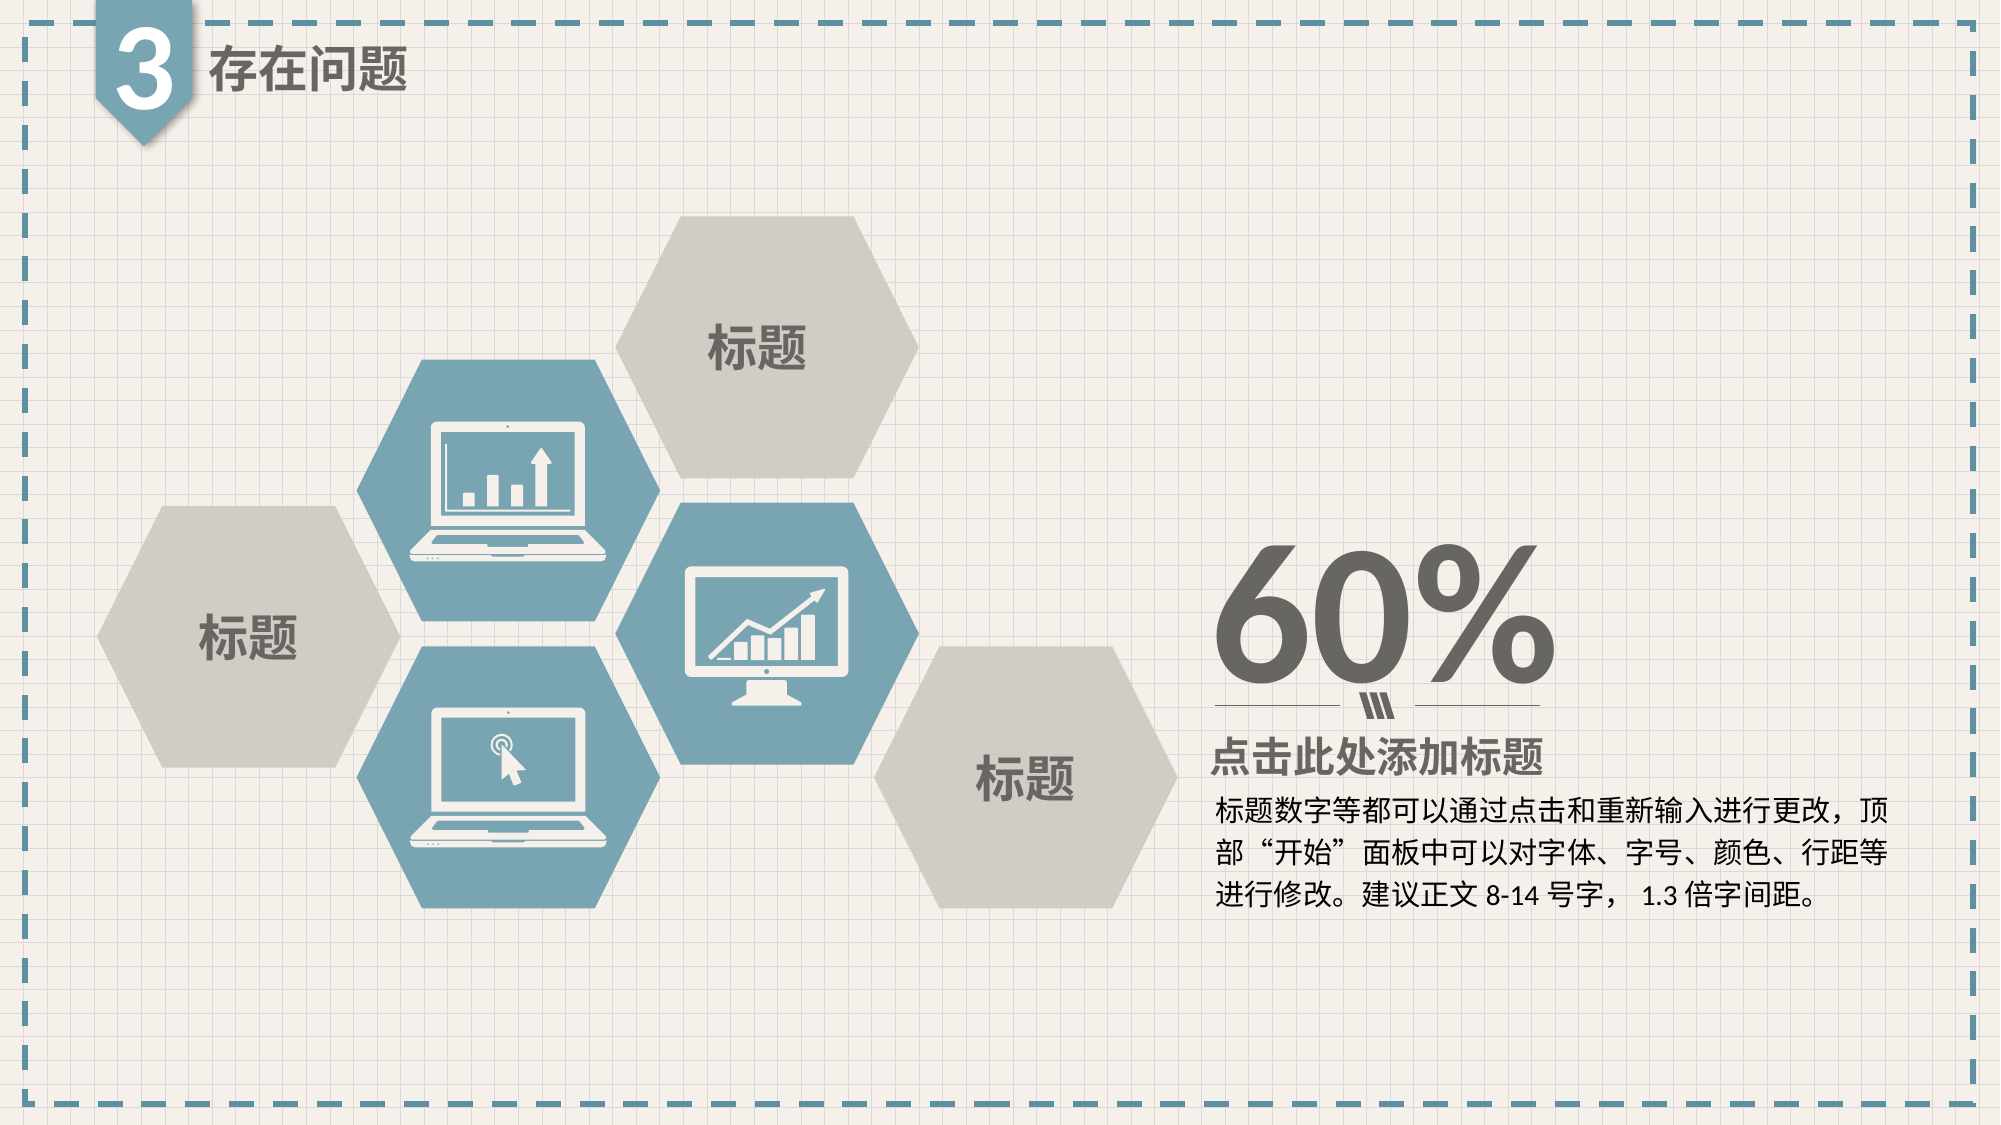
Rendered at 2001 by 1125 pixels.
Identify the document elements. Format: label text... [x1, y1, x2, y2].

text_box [409, 421, 607, 562]
text_box 3 [97, 0, 191, 142]
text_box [96, 216, 1178, 909]
text_box 存在问题 [200, 30, 424, 105]
text_box [138, 142, 150, 148]
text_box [684, 566, 849, 706]
text_box 标题数字等都可以通过点击和重新输入进行更改，顶部“开始”面板中可以对字体、字号、颜色、行距等进行修改。建议正文8-14号字，1.3倍字间距。 [1200, 777, 1905, 919]
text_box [409, 707, 607, 848]
text_box 点击此处添加标题 [1195, 723, 1559, 788]
text_box 60% [1195, 474, 1574, 730]
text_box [1214, 692, 1540, 719]
